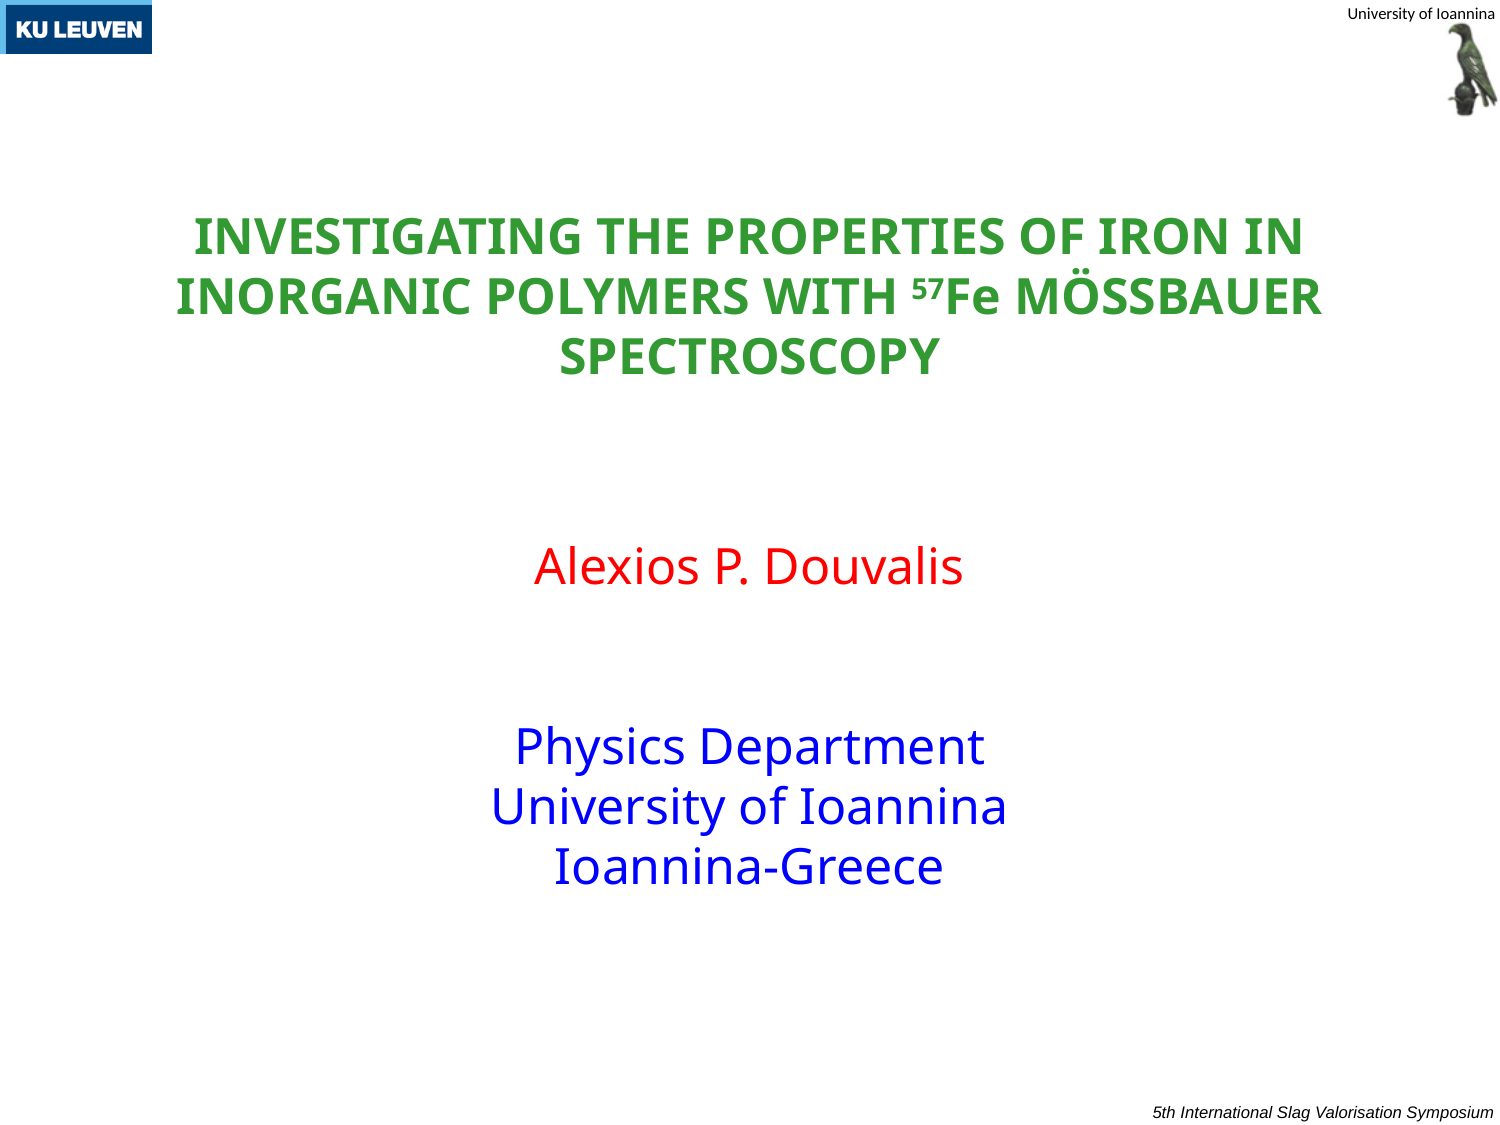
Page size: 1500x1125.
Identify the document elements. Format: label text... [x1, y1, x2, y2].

picture [1444, 20, 1500, 118]
text_box INVESTIGATING THE PROPERTIES OF IRON IN INORGANIC POLYMERS WITH 57Fe MÖSSBAUER SPECTROSCOPY [61, 197, 1439, 393]
text_box Alexios P. Douvalis Physics Department University of Ioannina Ioannina-Greece [475, 527, 1024, 902]
picture [0, 0, 152, 54]
